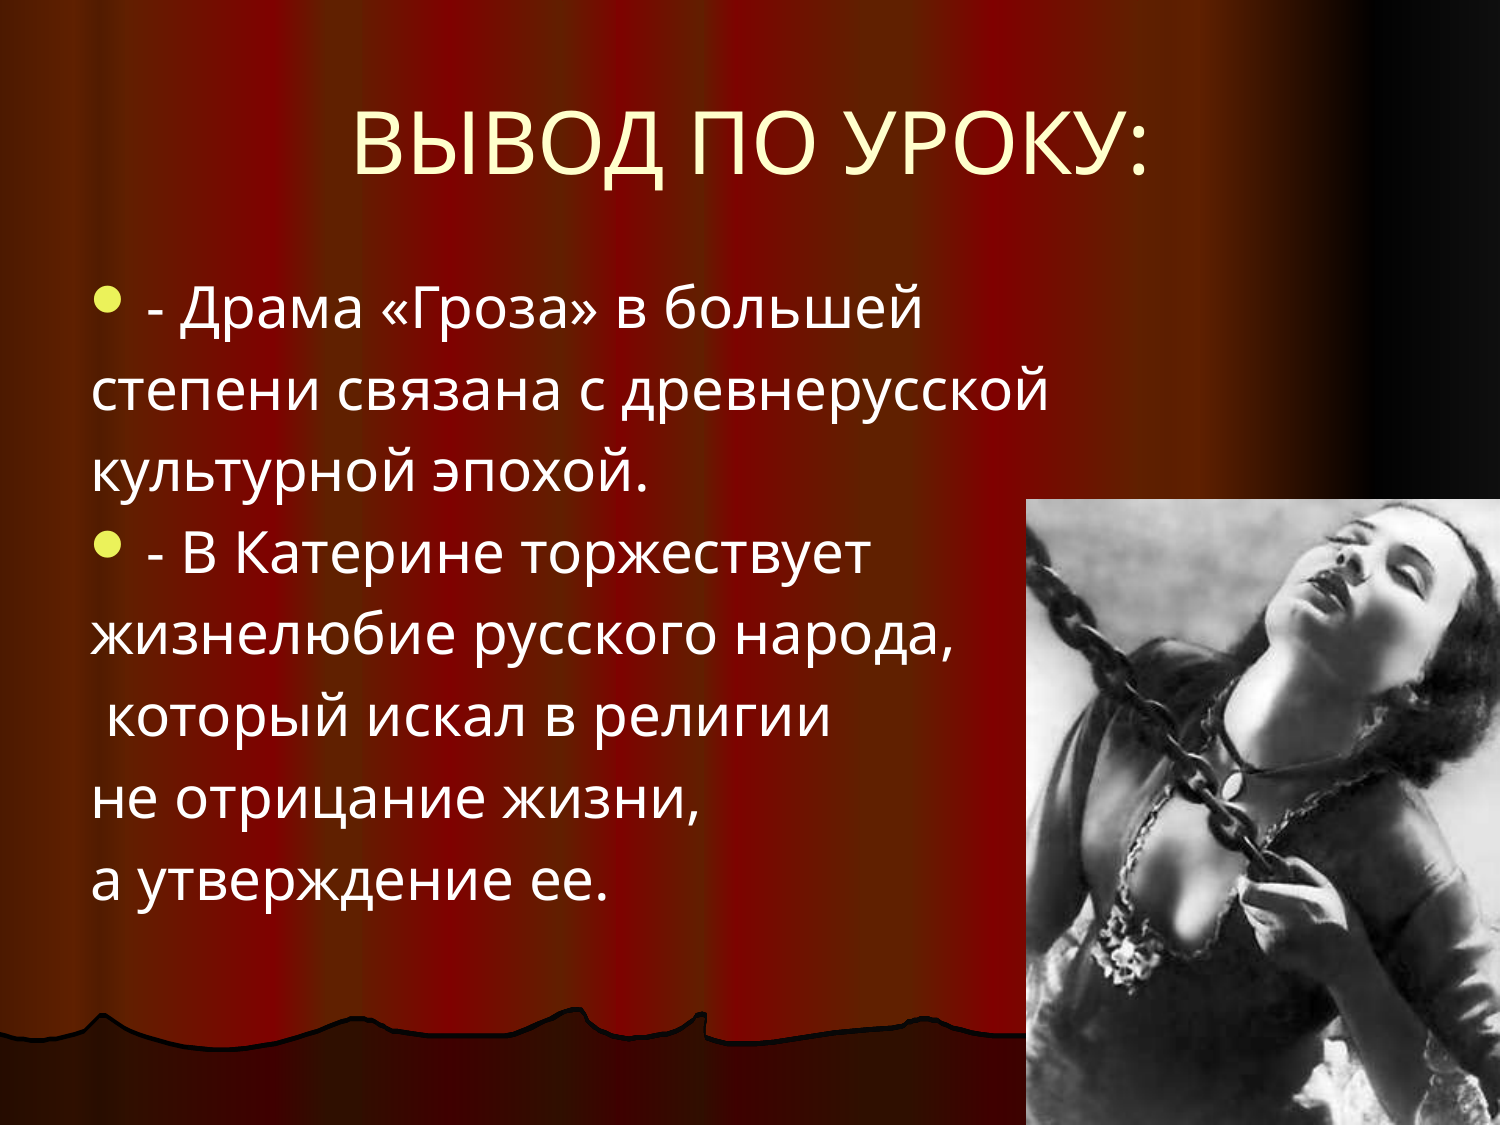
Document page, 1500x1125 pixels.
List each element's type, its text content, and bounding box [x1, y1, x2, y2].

text_box [99, 690, 143, 751]
title ВЫВОД ПО УРОКУ: [74, 45, 1426, 233]
picture [1026, 499, 1500, 1125]
list - Драма «Гроза» в большей степени связана с древнерусской культурной эпохой. - В Катерине торжествует жизнелюбие русского народа, который искал в религии не отрицание жизни, а утверждение ее. [74, 262, 1426, 1006]
